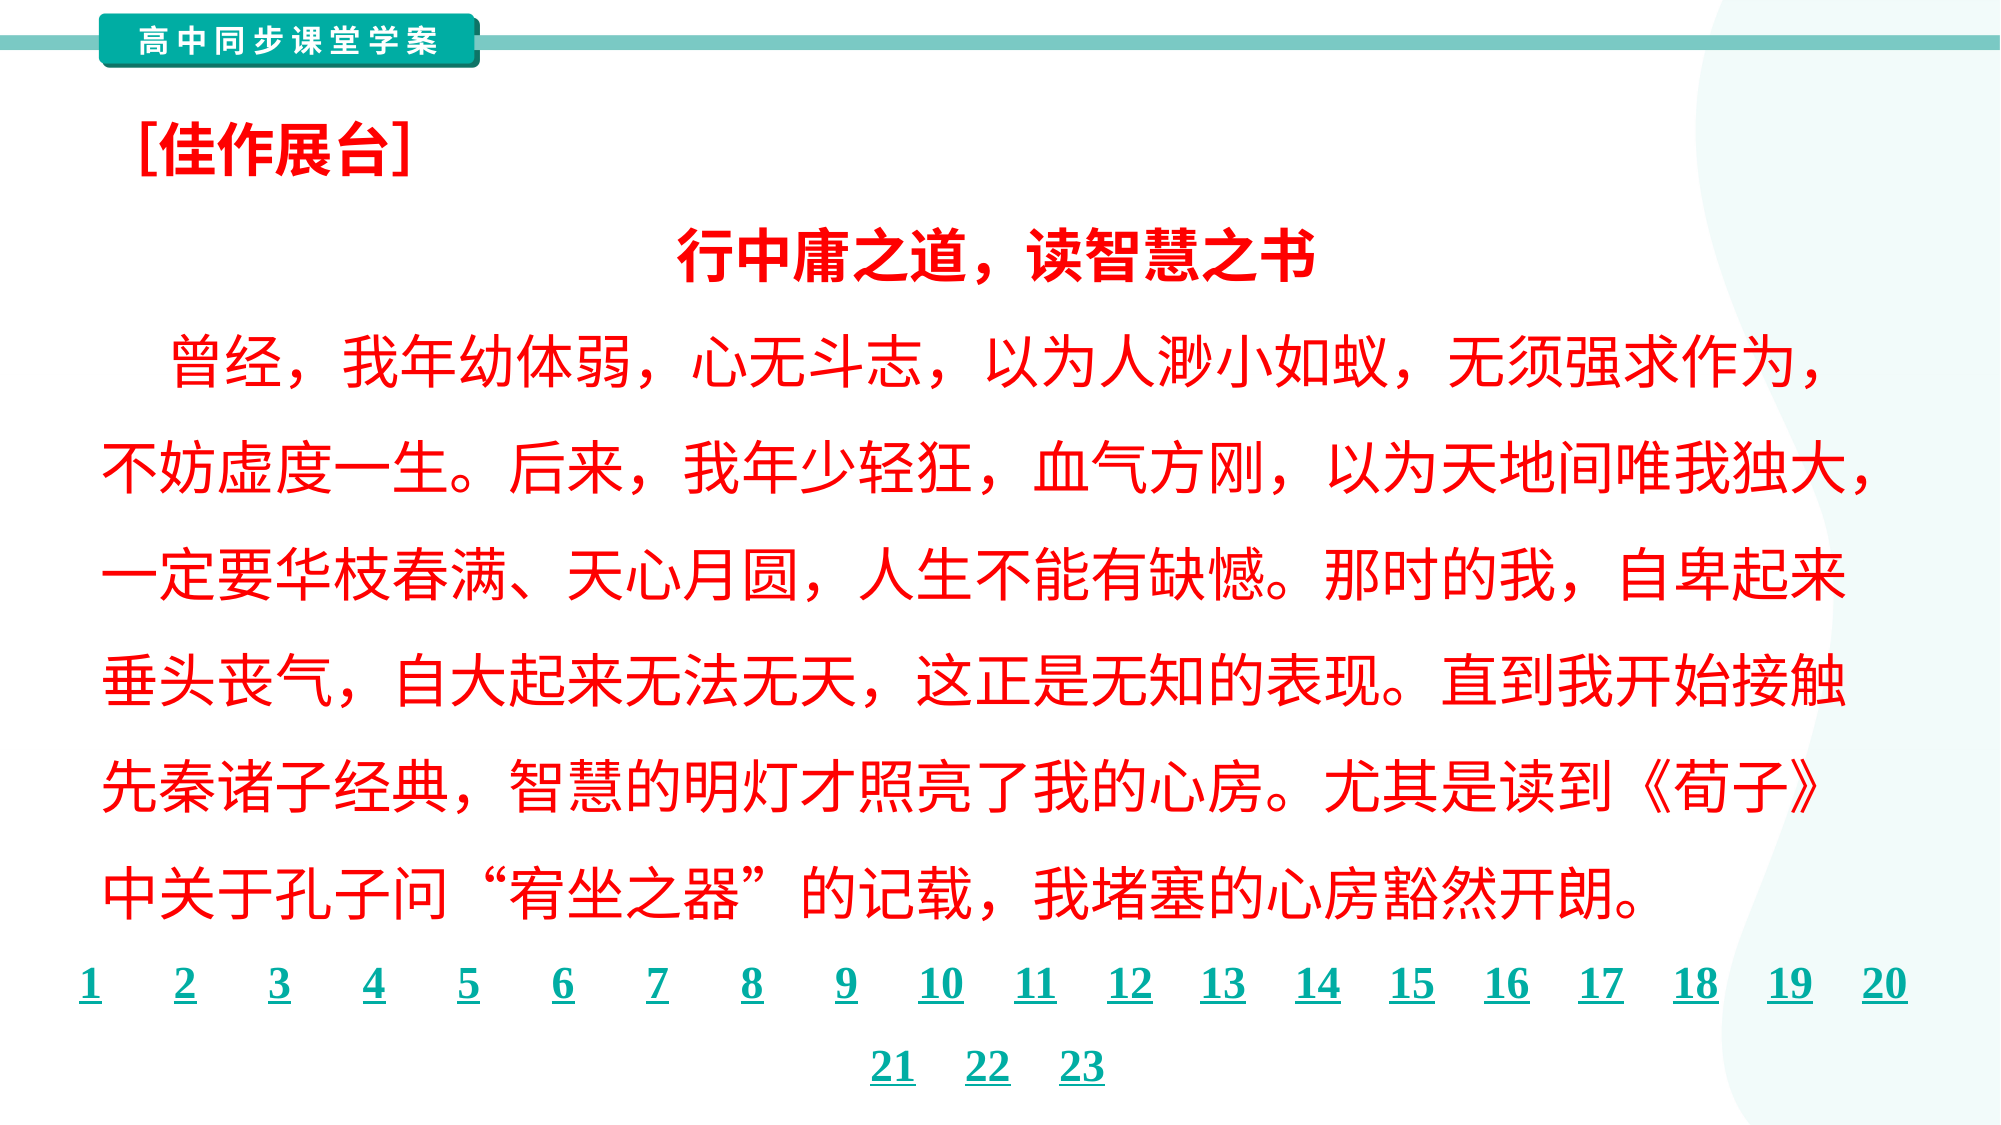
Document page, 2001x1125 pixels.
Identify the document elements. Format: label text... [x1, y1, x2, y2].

picture [0, 0, 2000, 1125]
text_box ［佳作展台］ 行中庸之道，读智慧之书 曾经，我年幼体弱，心无斗志，以为人渺小如蚁，无须强求作为， 不妨虚度一生。后来，我年少轻狂，血气方刚，以为天地间唯我独大， 一定要华枝春满、天心月圆，人生不能有缺憾。那时的我，自卑起来 垂头丧气，自大起来无法无天，这正是无知的表现。直到我开始接触 先秦诸子经典，智慧的明灯才照亮了我的心房。尤其是读到《荀子》 中关于孔子问“宥坐之器”的记载，我堵塞的心房豁然开朗。 [100, 76, 1899, 927]
